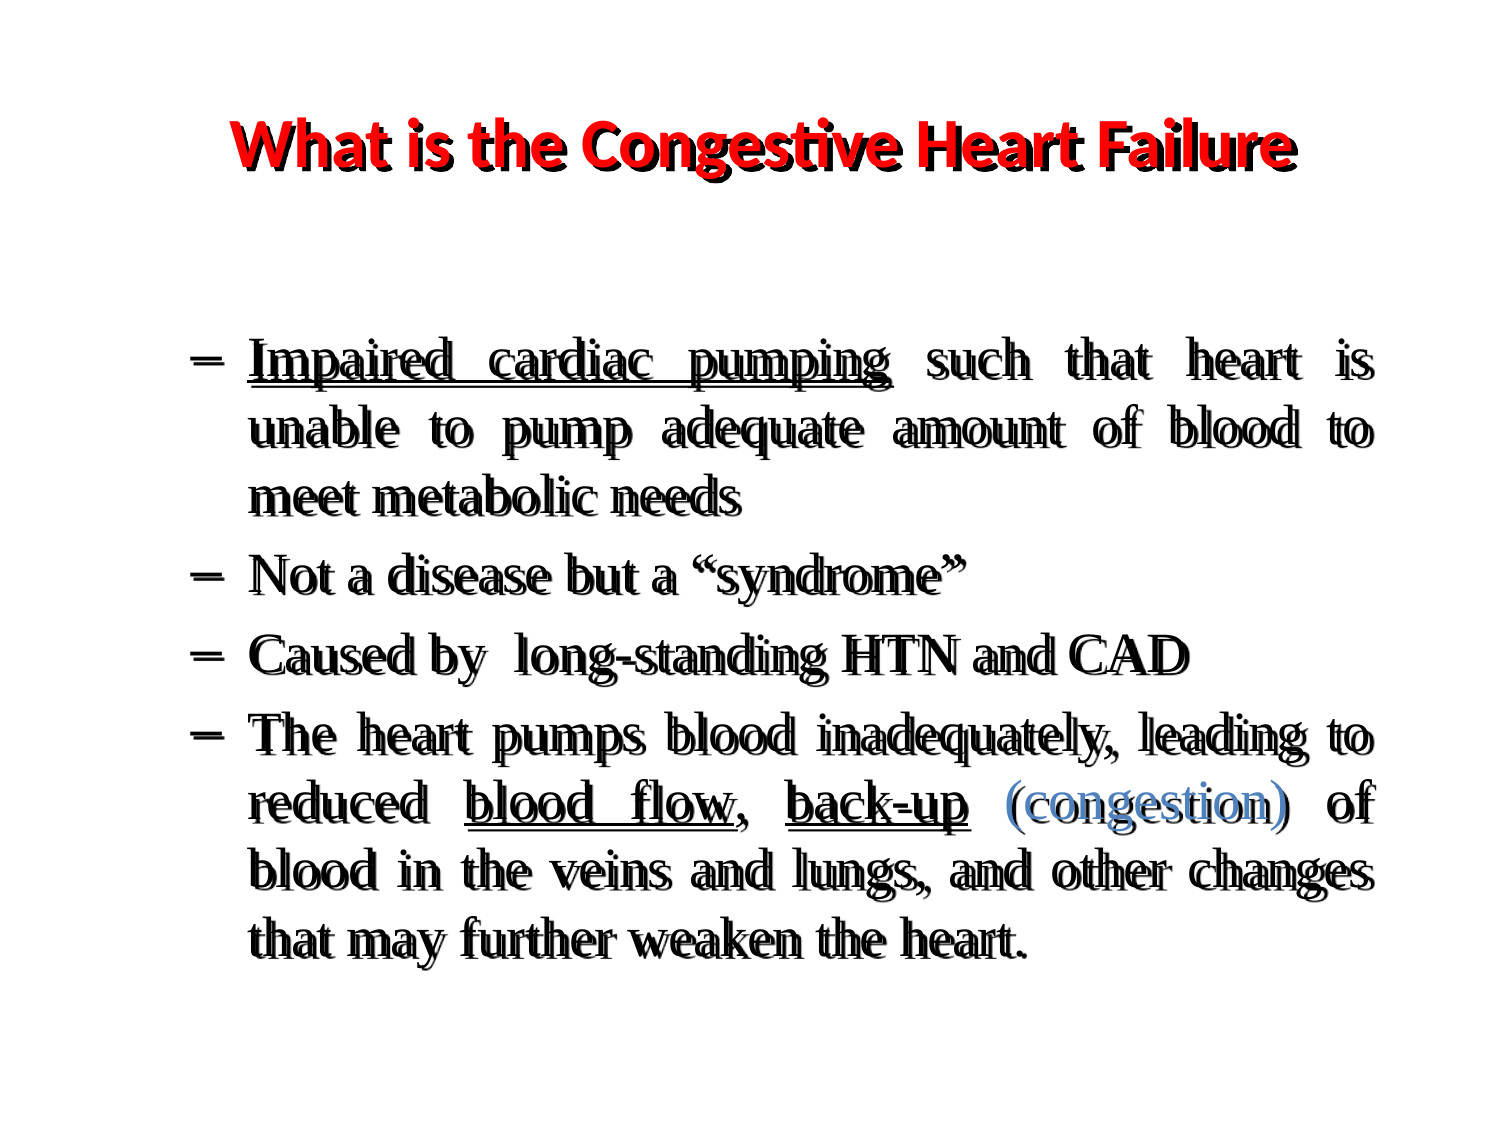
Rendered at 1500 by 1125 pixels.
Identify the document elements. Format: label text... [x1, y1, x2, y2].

list Impaired cardiac pumping such that heart is unable to pump adequate amount of blood to meet metabolic needs Not a disease but a “syndrome” Caused by long-standing HTN and CAD The heart pumps blood inadequately, leading to reduced blood flow, back-up (congestion) of blood in the veins and lungs, and other changes that may further weaken the heart. [112, 312, 1388, 988]
title What is the Congestive Heart Failure [125, 87, 1400, 275]
